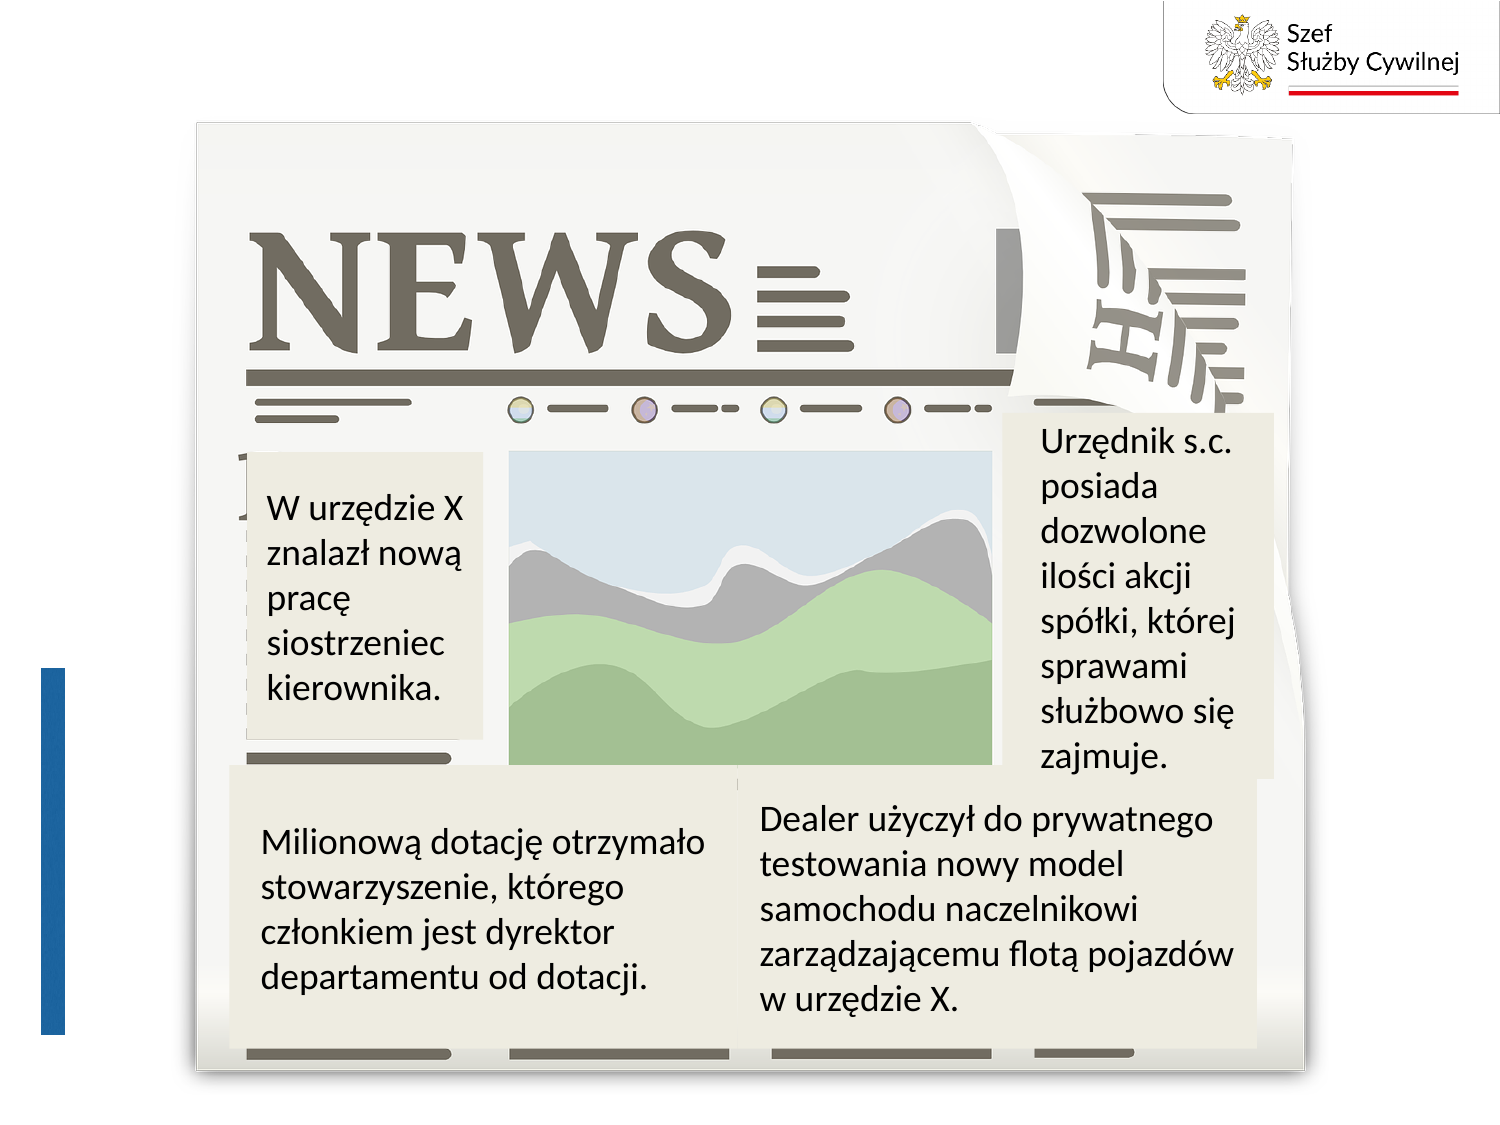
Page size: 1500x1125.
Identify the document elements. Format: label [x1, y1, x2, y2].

picture [41, 668, 65, 1035]
picture [170, 0, 1500, 1095]
